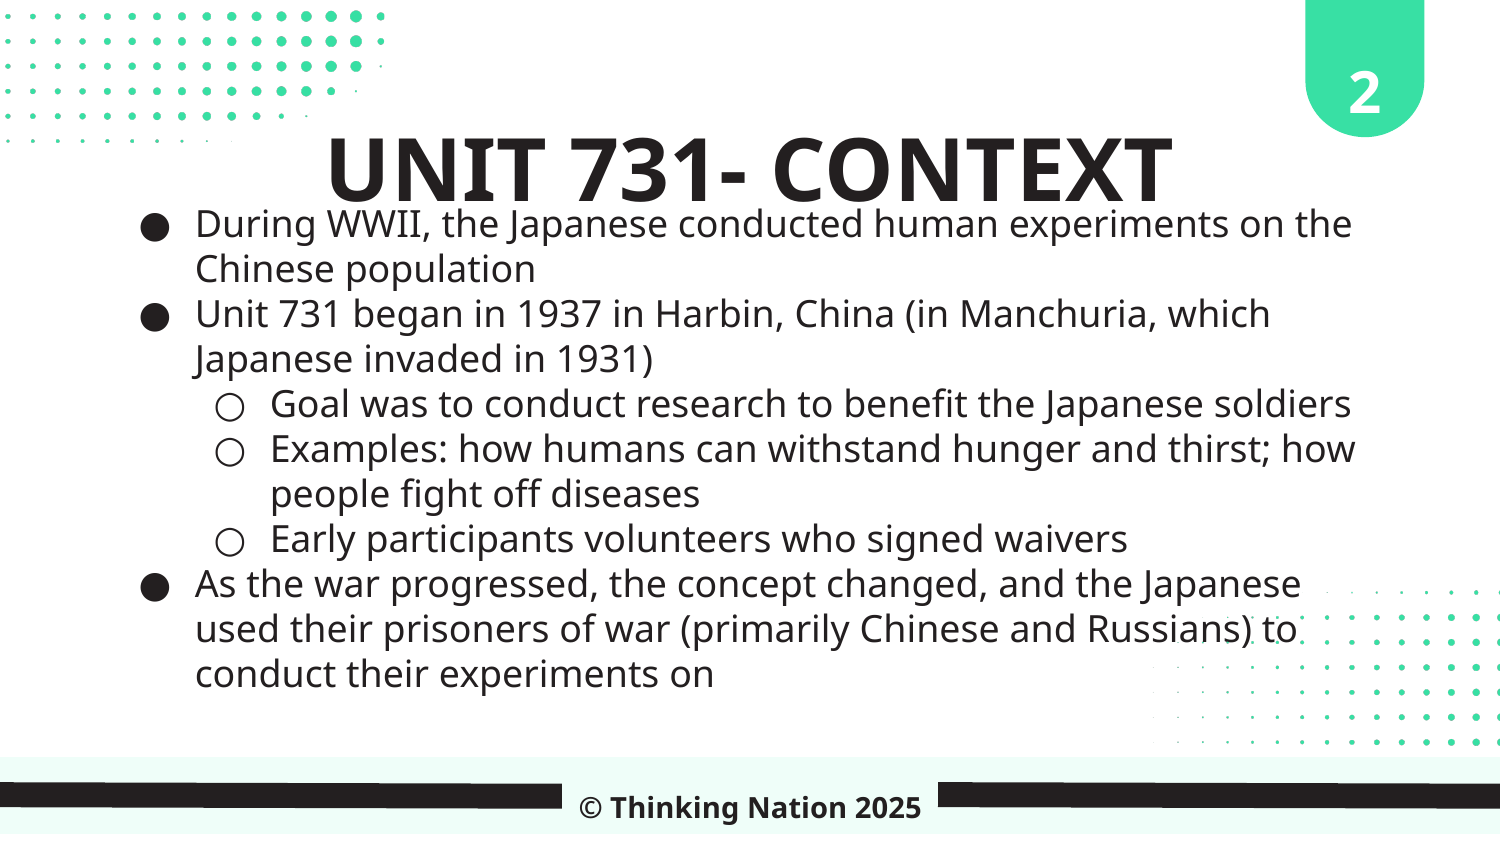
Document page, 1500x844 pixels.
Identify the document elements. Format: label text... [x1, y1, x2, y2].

text_box [0, 0, 385, 144]
text_box During WWII, the Japanese conducted human experiments on the Chinese population Unit 731 began in 1937 in Harbin, China (in Manchuria, which Japanese invaded in 1931) Goal was to conduct research to benefit the Japanese soldiers Examples: how humans can withstand hunger and thirst; how people fight off diseases Early participants volunteers who signed waivers As the war progressed, the concept changed, and the Japanese used their prisoners of war (primarily Chinese and Russians) to conduct their experiments on [119, 200, 1381, 696]
text_box UNIT 731- CONTEXT [209, 71, 1291, 219]
text_box [1128, 590, 1500, 755]
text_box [0, 756, 1500, 835]
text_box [1300, 0, 1430, 138]
